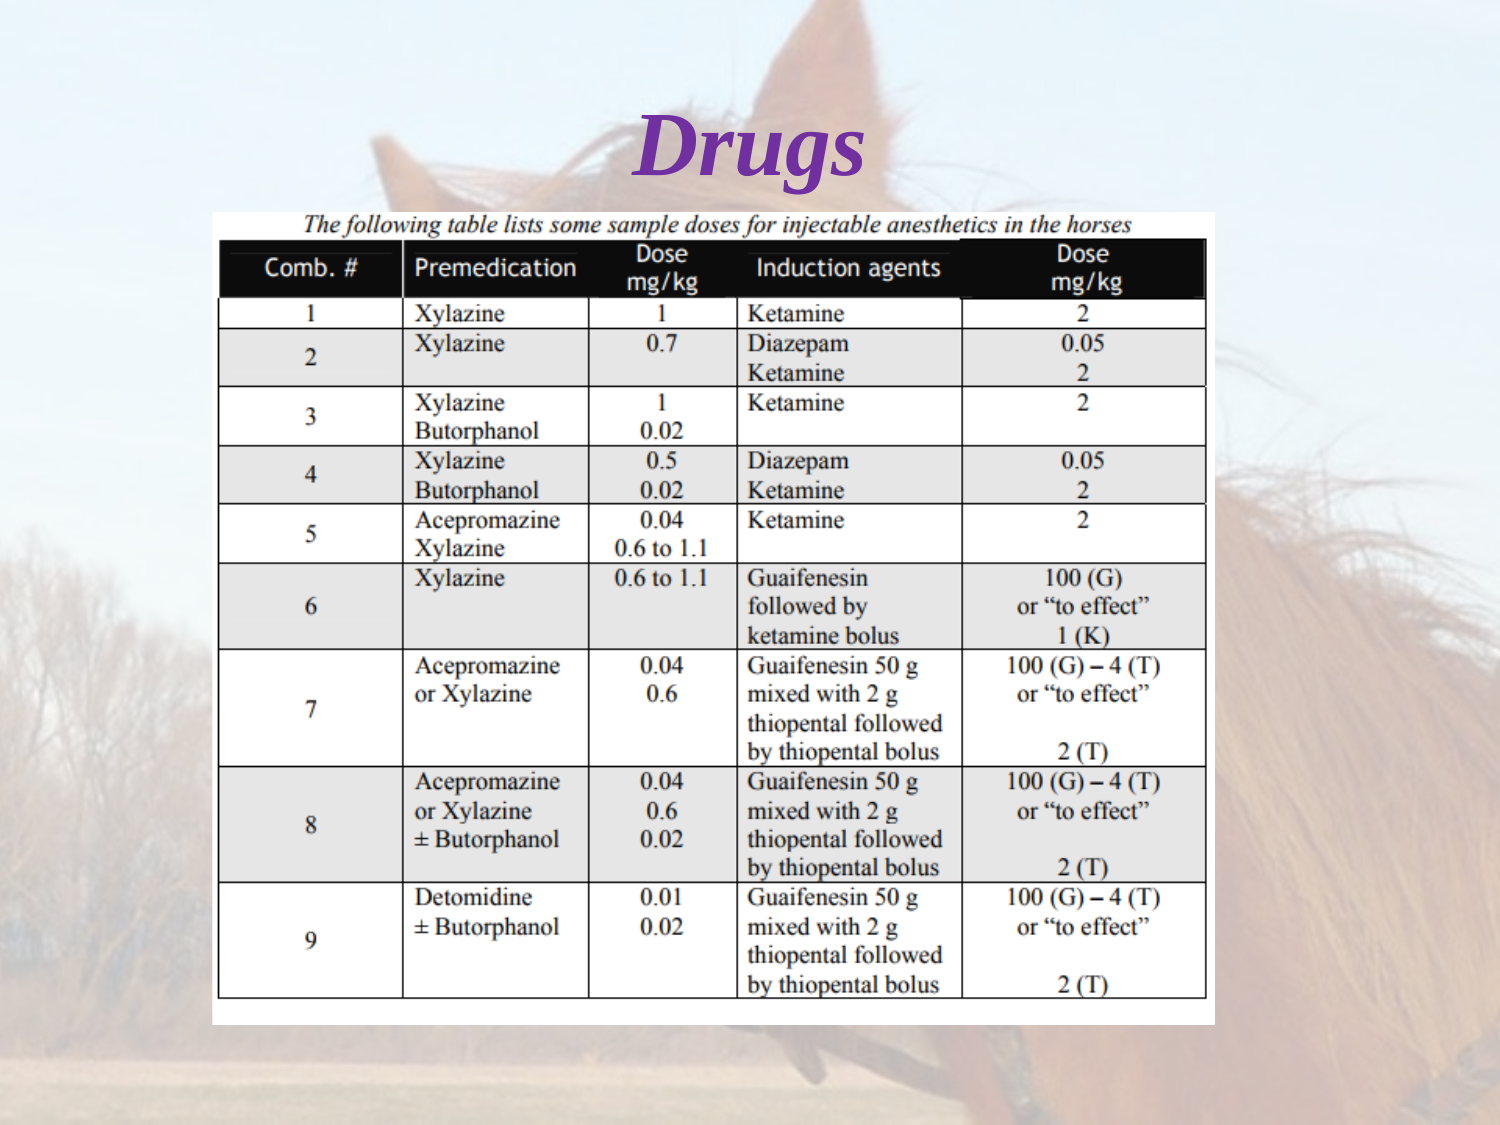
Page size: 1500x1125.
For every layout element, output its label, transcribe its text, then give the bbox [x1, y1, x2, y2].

picture [212, 212, 1216, 1025]
title Drugs [75, 45, 1425, 233]
